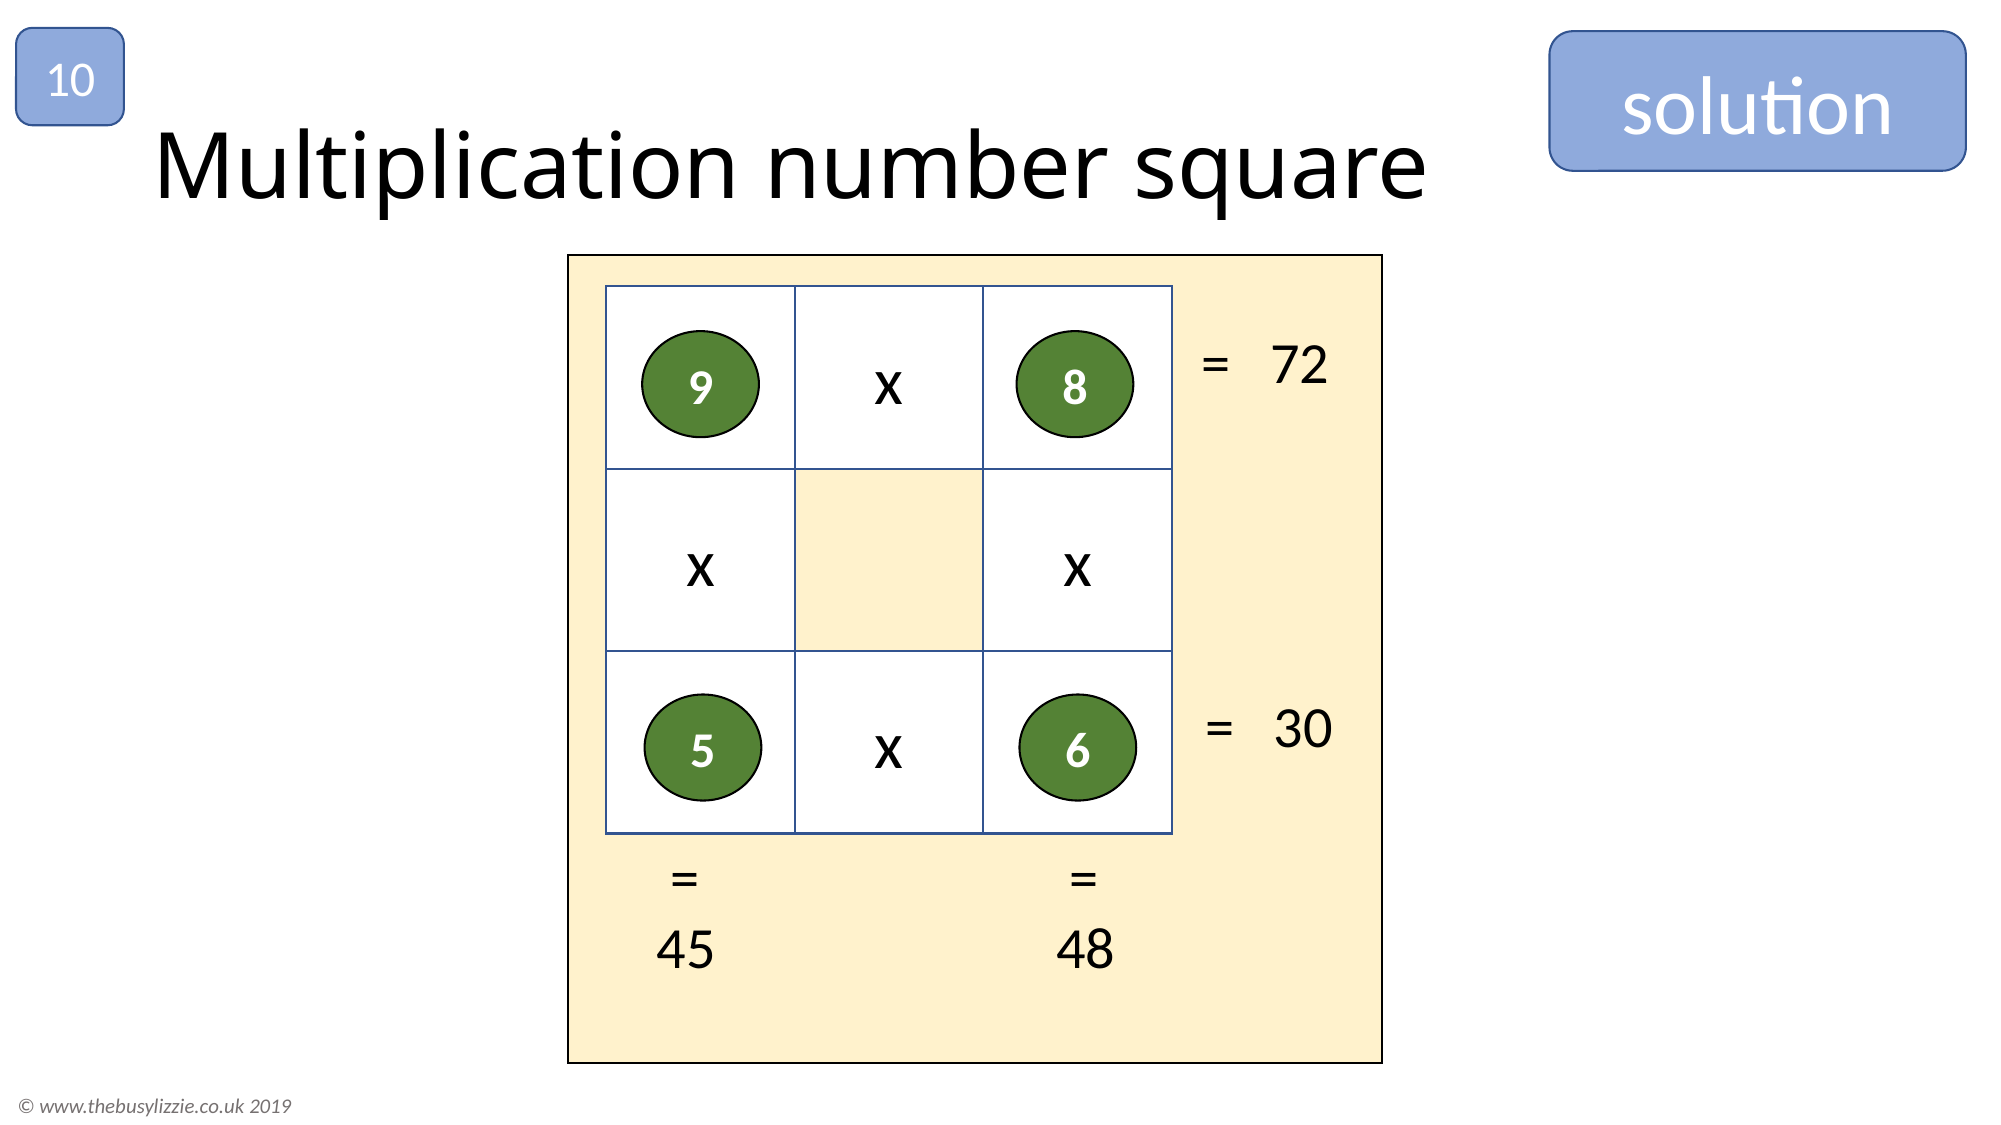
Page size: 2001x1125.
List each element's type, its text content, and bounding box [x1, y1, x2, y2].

text_box solution [1548, 30, 1967, 172]
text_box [567, 255, 1432, 1064]
text_box 10 [14, 26, 125, 127]
text_box © www.thebusylizzie.co.uk 2019 [2, 1085, 311, 1125]
title Multiplication number square [137, 59, 1863, 278]
